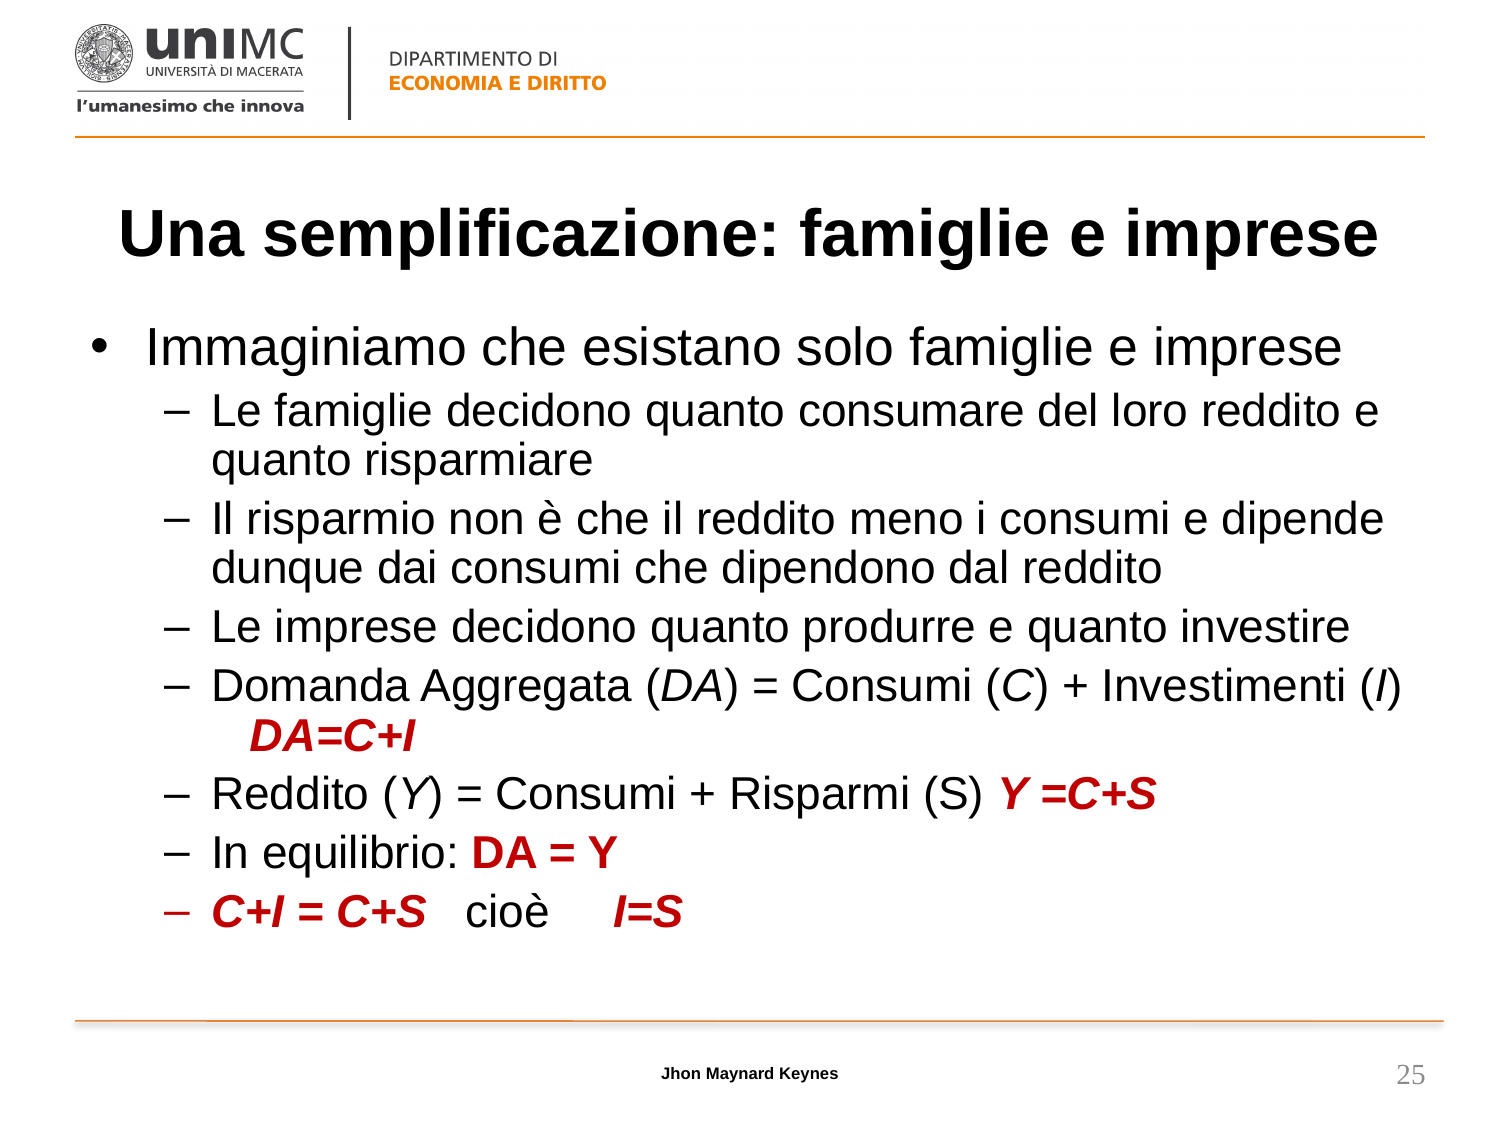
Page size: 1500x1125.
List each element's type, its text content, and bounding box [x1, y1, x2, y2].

list Immaginiamo che esistano solo famiglie e imprese Le famiglie decidono quanto consumare del loro reddito e quanto risparmiare Il risparmio non è che il reddito meno i consumi e dipende dunque dai consumi che dipendono dal reddito Le imprese decidono quanto produrre e quanto investire Domanda Aggregata (DA) = Consumi (C) + Investimenti (I) DA=C+I Reddito (Y) = Consumi + Risparmi (S) Y =C+S In equilibrio: DA = Y C+I = C+S cioè I=S [75, 311, 1425, 1055]
title Una semplificazione: famiglie e imprese [75, 184, 1425, 276]
picture [75, 24, 1425, 138]
slide_number 25 [1091, 1042, 1442, 1103]
footer Jhon Maynard Keynes [512, 1042, 988, 1103]
